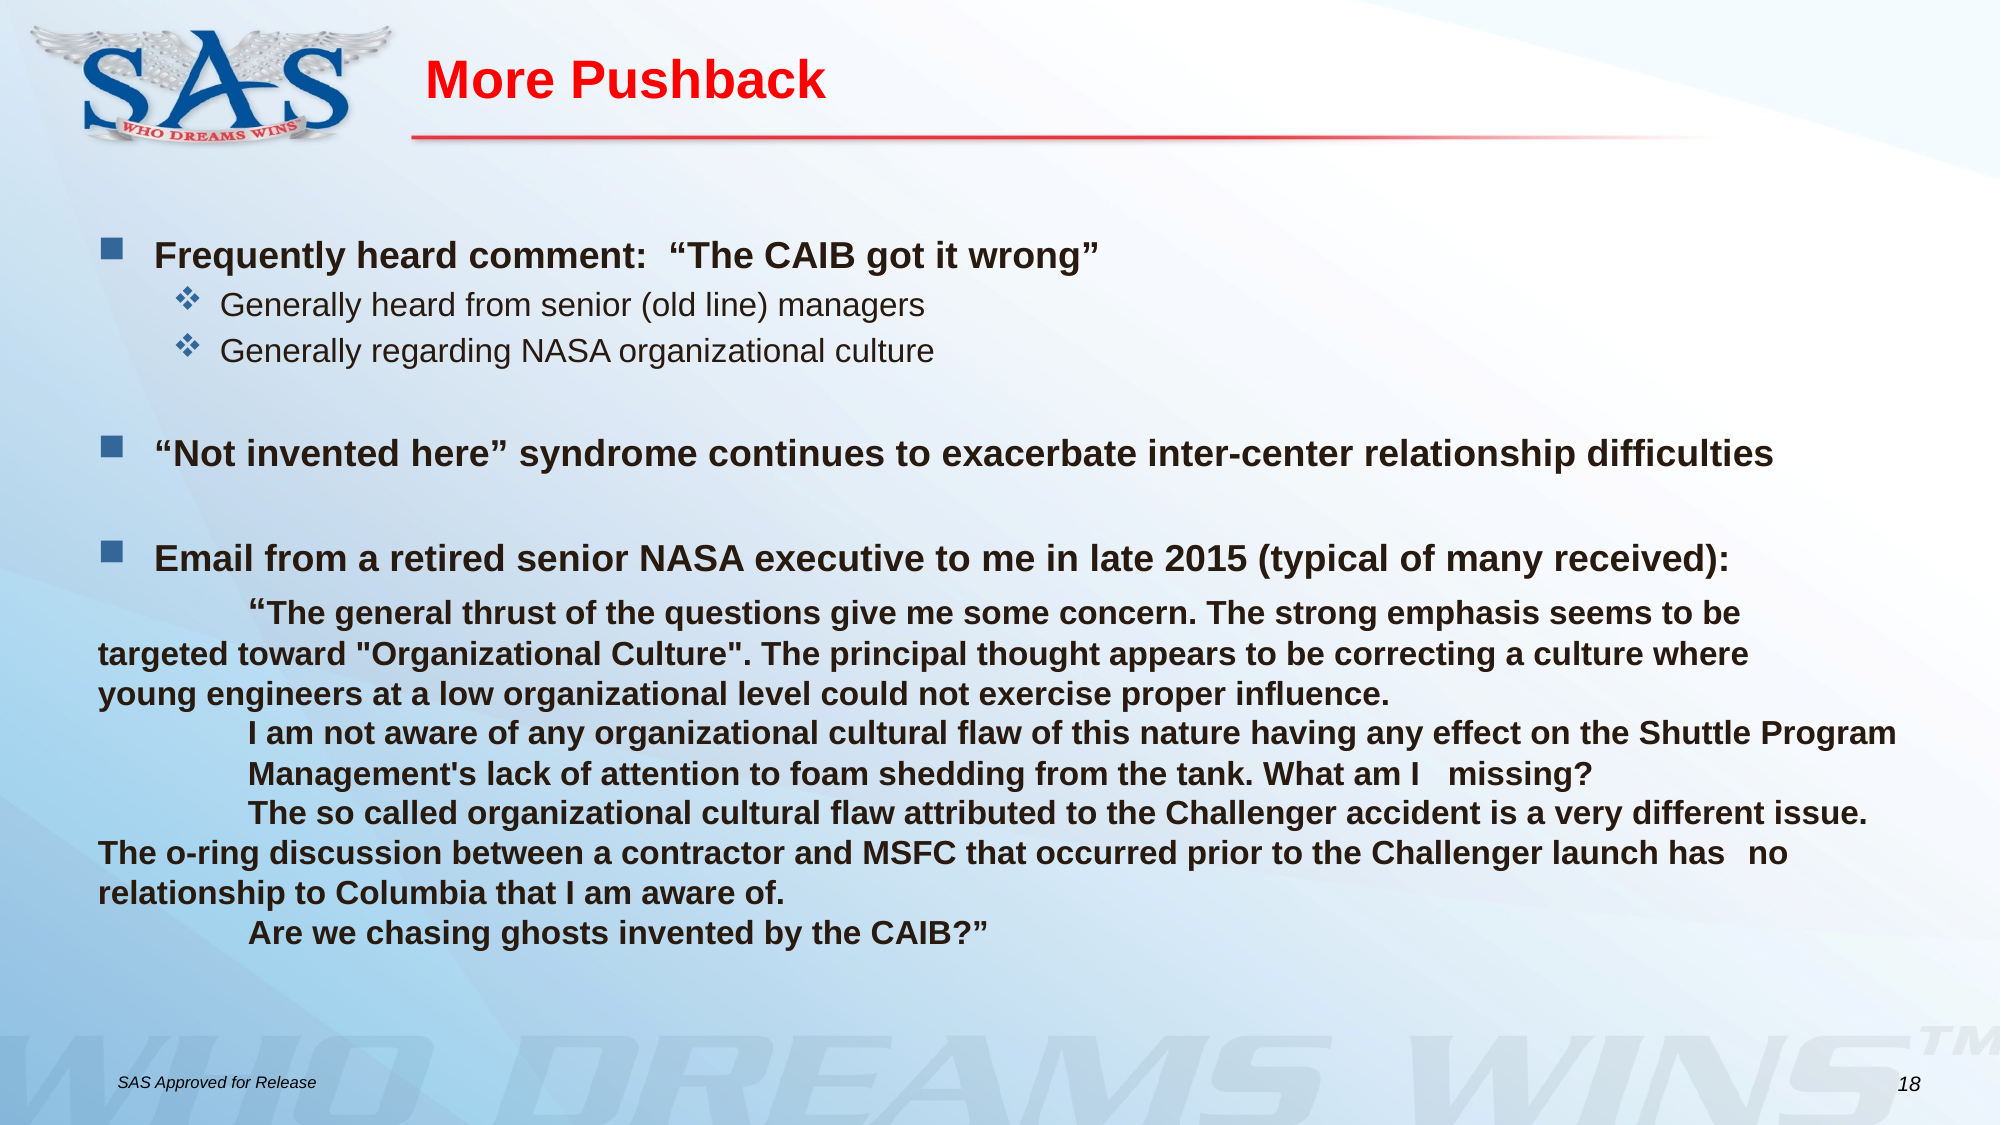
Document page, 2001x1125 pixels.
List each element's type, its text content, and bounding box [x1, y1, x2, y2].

picture [0, 0, 2000, 1125]
slide_number 18 [1799, 1062, 1936, 1100]
title More Pushback [410, 24, 1939, 139]
list Frequently heard comment: “The CAIB got it wrong” Generally heard from senior (old line) managers Generally regarding NASA organizational culture “Not invented here” syndrome continues to exacerbate inter-center relationship difficulties Email from a retired senior NASA executive to me in late 2015 (typical of many received): “The general thrust of the questions give me some concern. The strong emphasis seems to be targeted toward "Organizational Culture". The principal thought appears to be correcting a culture where young engineers at a low organizational level could not exercise proper influence. I am not aware of any organizational cultural flaw of this nature having any effect on the Shuttle Program Management's lack of attention to foam shedding from the tank. What am I missing? The so called organizational cultural flaw attributed to the Challenger accident is a very different issue. The o-ring discussion between a contractor and MSFC that occurred prior to the Challenger launch has no relationship to Columbia that I am aware of. Are we chasing ghosts invented by the CAIB?” [82, 223, 1940, 1041]
